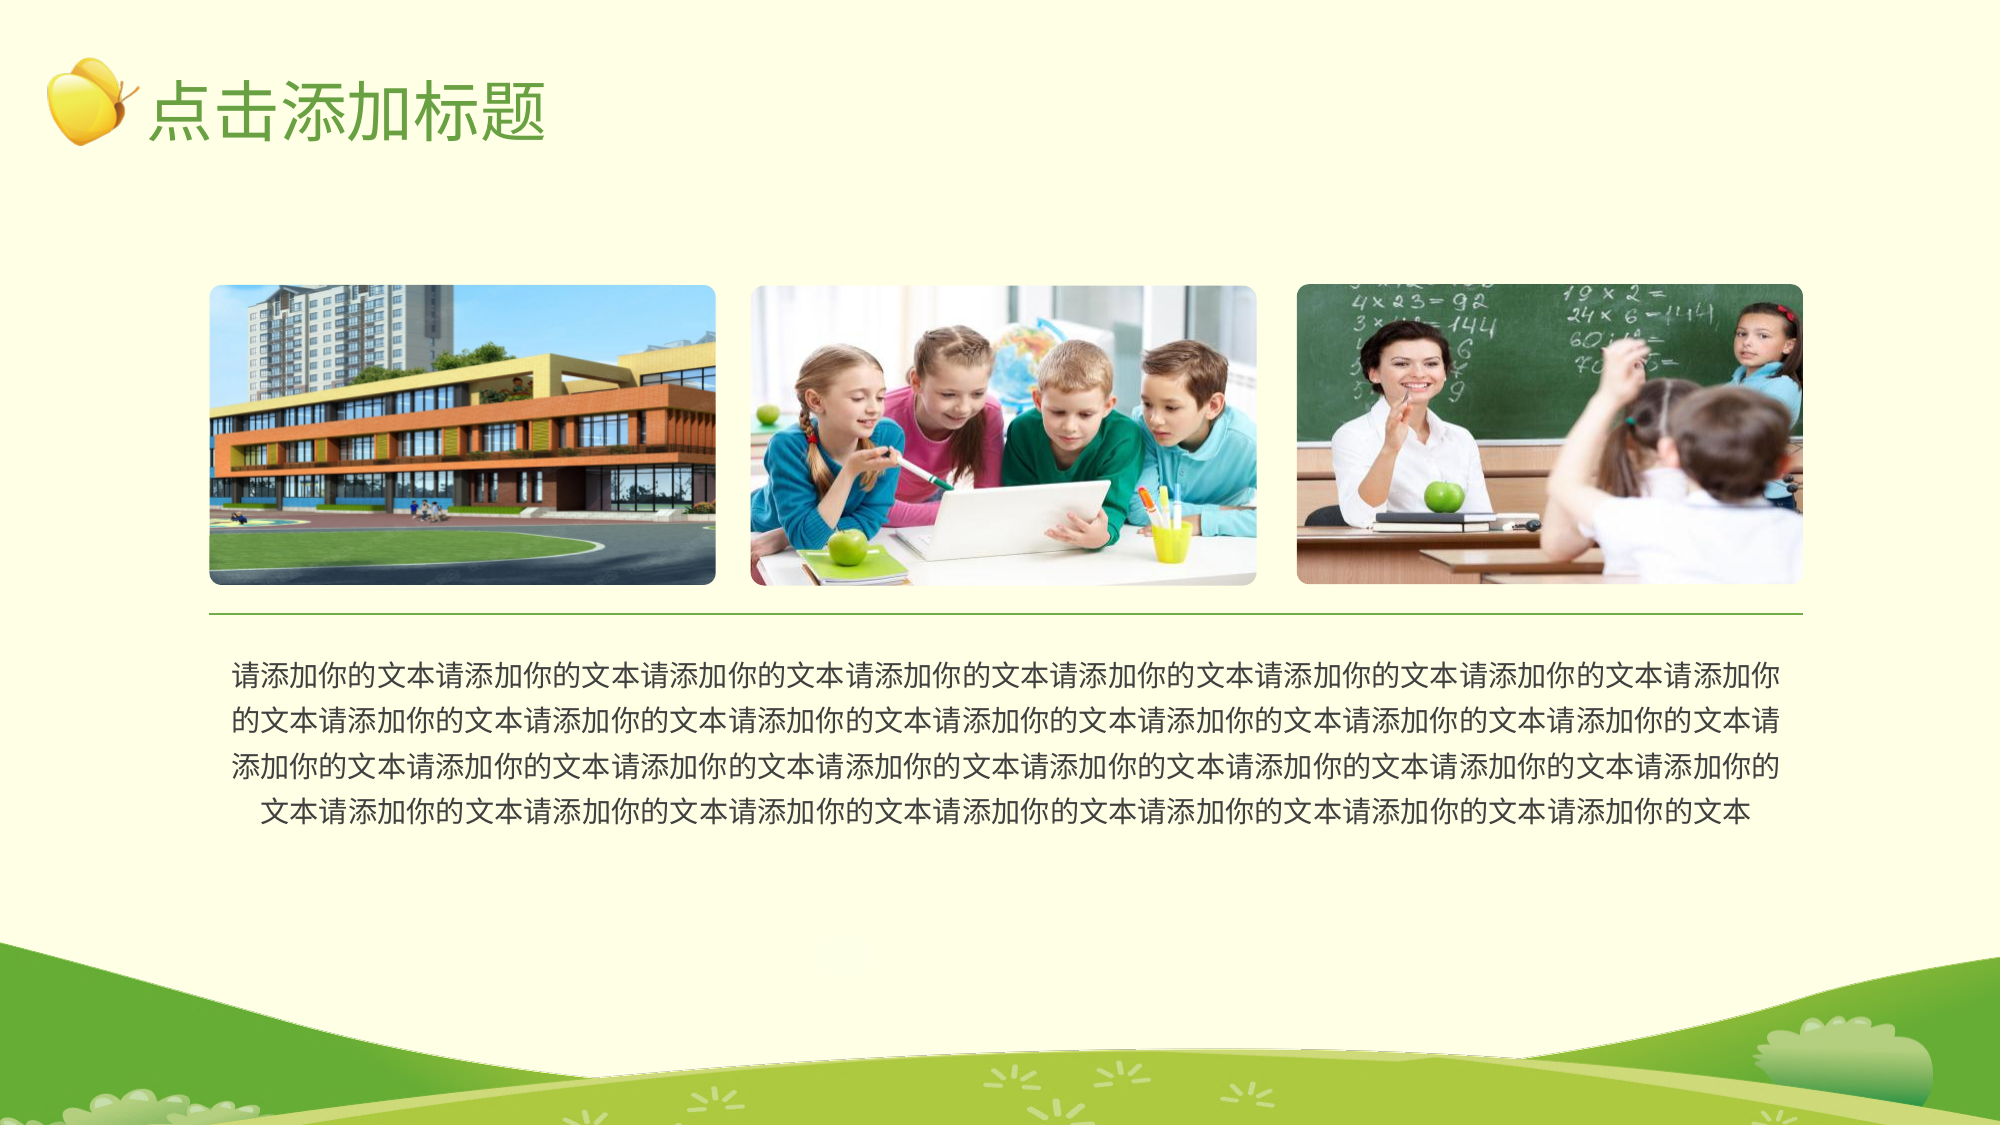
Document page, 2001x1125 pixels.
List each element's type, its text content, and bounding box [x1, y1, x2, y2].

picture [30, 46, 156, 159]
text_box [749, 284, 1258, 587]
text_box 点击添加标题 [156, 62, 563, 158]
text_box [208, 283, 717, 586]
text_box [1295, 283, 1805, 586]
text_box 请添加你的文本请添加你的文本请添加你的文本请添加你的文本请添加你的文本请添加你的文本请添加你的文本请添加你的文本请添加你的文本请添加你的文本请添加你的文本请添加你的文本请添加你的文本请添加你的文本请添加你的文本请添加你的文本请添加你的文本请添加你的文本请添加你的文本请添加你的文本请添加你的文本请添加你的文本请添加你的文本请添加你的文本请添加你的文本请添加你的文本请添加你的文本请添加你的文本请添加你的文本请添加你的文本 [209, 639, 1803, 836]
picture [0, 915, 2000, 1125]
